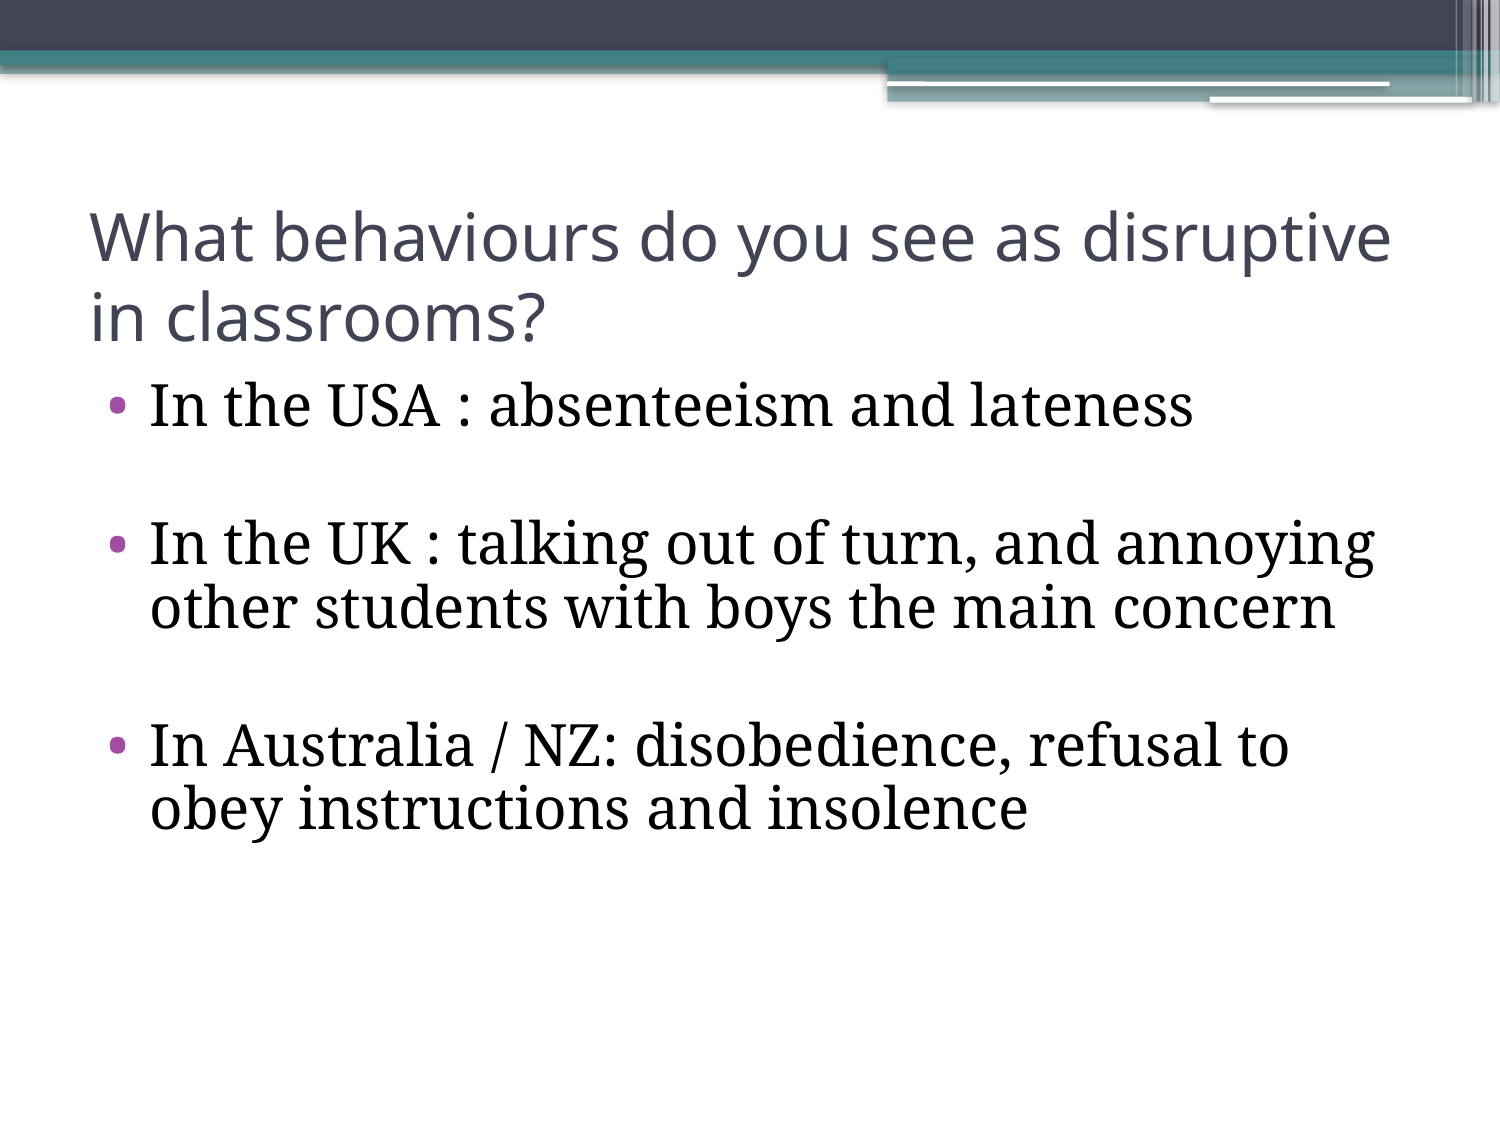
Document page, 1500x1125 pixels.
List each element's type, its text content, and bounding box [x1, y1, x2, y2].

list In the USA : absenteeism and lateness In the UK : talking out of turn, and annoying other students with boys the main concern In Australia / NZ: disobedience, refusal to obey instructions and insolence [75, 368, 1425, 1079]
title What behaviours do you see as disruptive in classrooms? [75, 187, 1425, 363]
